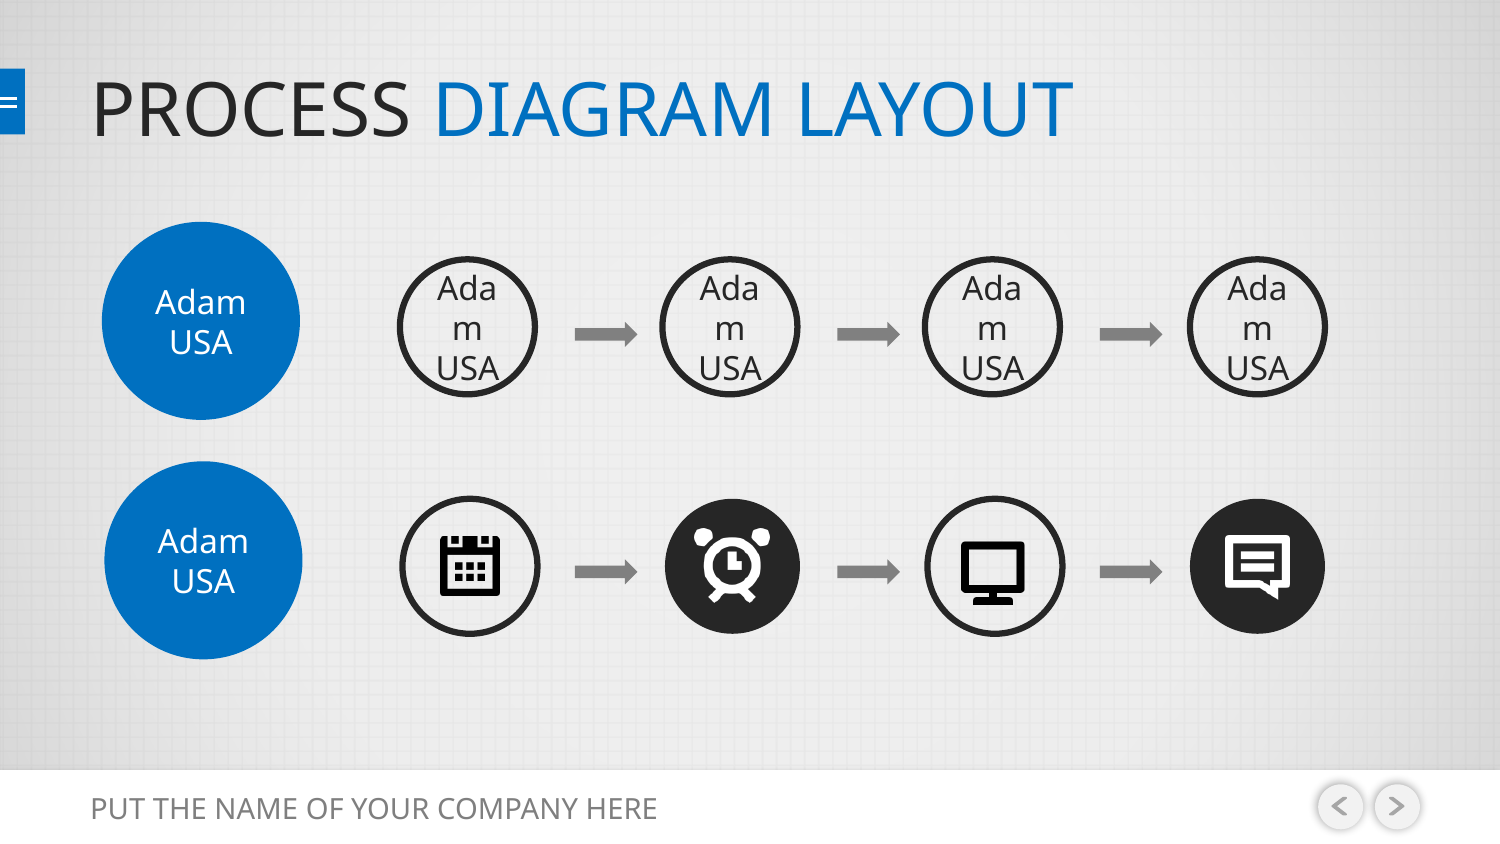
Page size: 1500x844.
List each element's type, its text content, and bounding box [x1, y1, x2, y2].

text_box [1097, 319, 1165, 349]
text_box [662, 496, 803, 636]
text_box Adam USA [397, 257, 538, 397]
text_box [925, 496, 1065, 636]
picture [0, 0, 1500, 770]
text_box [835, 557, 903, 587]
text_box Adam USA [99, 219, 303, 422]
footer PUT THE NAME OF YOUR COMPANY HERE [75, 784, 1163, 833]
text_box Adam USA [660, 257, 800, 397]
title PROCESS DIAGRAM LAYOUT [75, 71, 1325, 142]
text_box Adam USA [1187, 257, 1328, 397]
text_box [835, 319, 903, 349]
text_box [1097, 557, 1165, 587]
text_box [400, 496, 540, 636]
text_box [572, 557, 640, 587]
text_box [572, 319, 640, 349]
text_box Adam USA [922, 257, 1063, 397]
text_box [1187, 496, 1328, 636]
text_box Adam USA [102, 459, 305, 662]
